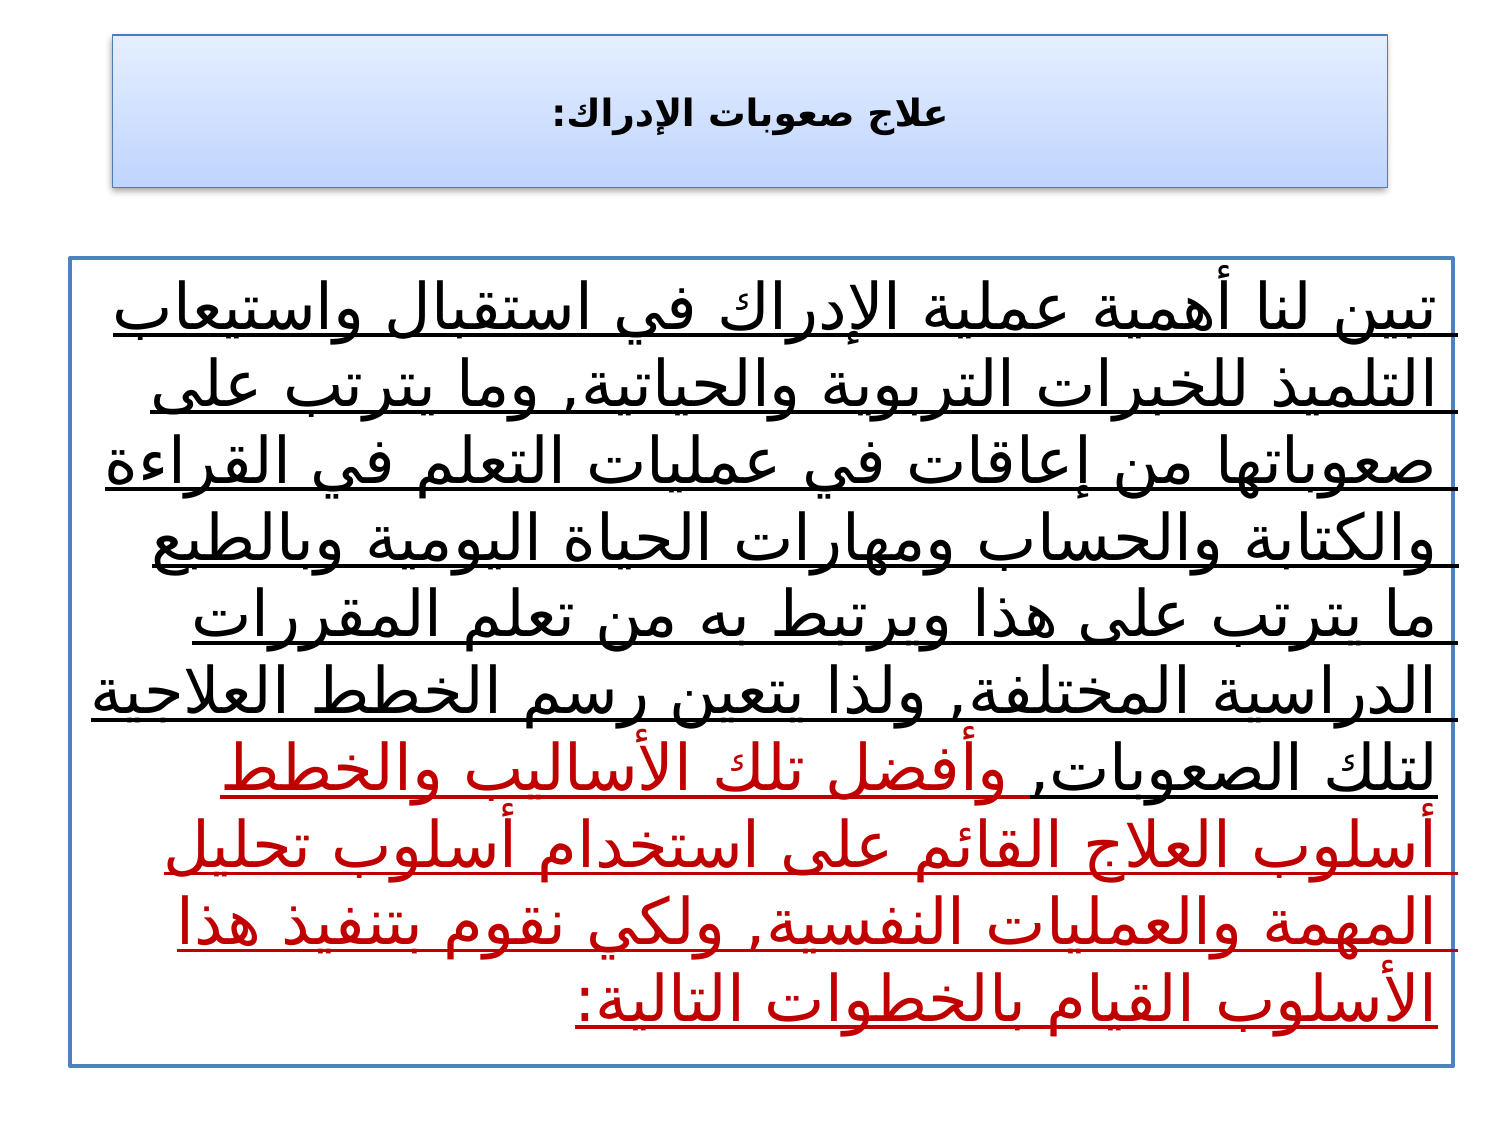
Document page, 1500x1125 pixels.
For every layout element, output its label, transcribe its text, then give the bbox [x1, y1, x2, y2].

subtitle تبين لنا أهمية عملية الإدراك في استقبال واستيعاب التلميذ للخبرات التربوية والحياتية, وما يترتب على صعوباتها من إعاقات في عمليات التعلم في القراءة والكتابة والحساب ومهارات الحياة اليومية وبالطبع ما يترتب على هذا ويرتبط به من تعلم المقررات الدراسية المختلفة, ولذا يتعين رسم الخطط العلاجية لتلك الصعوبات, وأفضل تلك الأساليب والخطط أسلوب العلاج القائم على استخدام أسلوب تحليل المهمة والعمليات النفسية, ولكي نقوم بتنفيذ هذا الأسلوب القيام بالخطوات التالية: [68, 256, 1455, 1068]
title علاج صعوبات الإدراك: [112, 34, 1388, 188]
